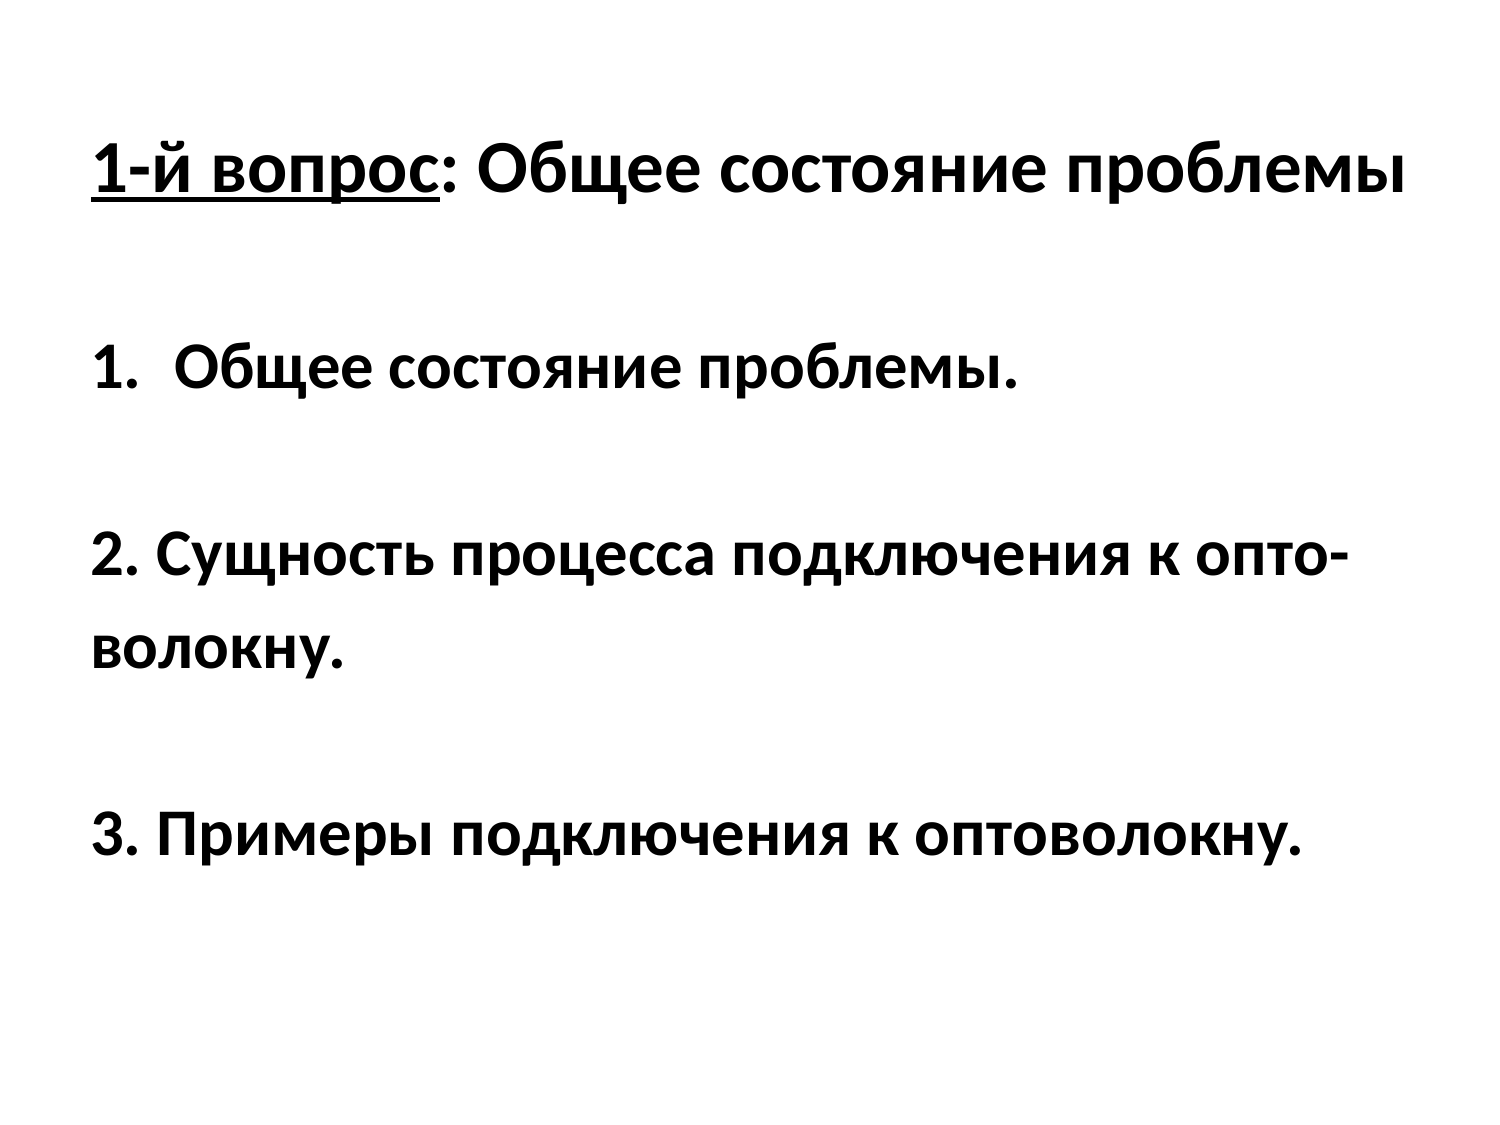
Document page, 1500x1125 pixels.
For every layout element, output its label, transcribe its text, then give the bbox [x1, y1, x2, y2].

list Общее состояние проблемы. 2. Сущность процесса подключения к опто- волокну. 3. Примеры подключения к оптоволокну. [74, 314, 1426, 1006]
title 1-й вопрос: Общее состояние проблемы [74, 44, 1426, 280]
